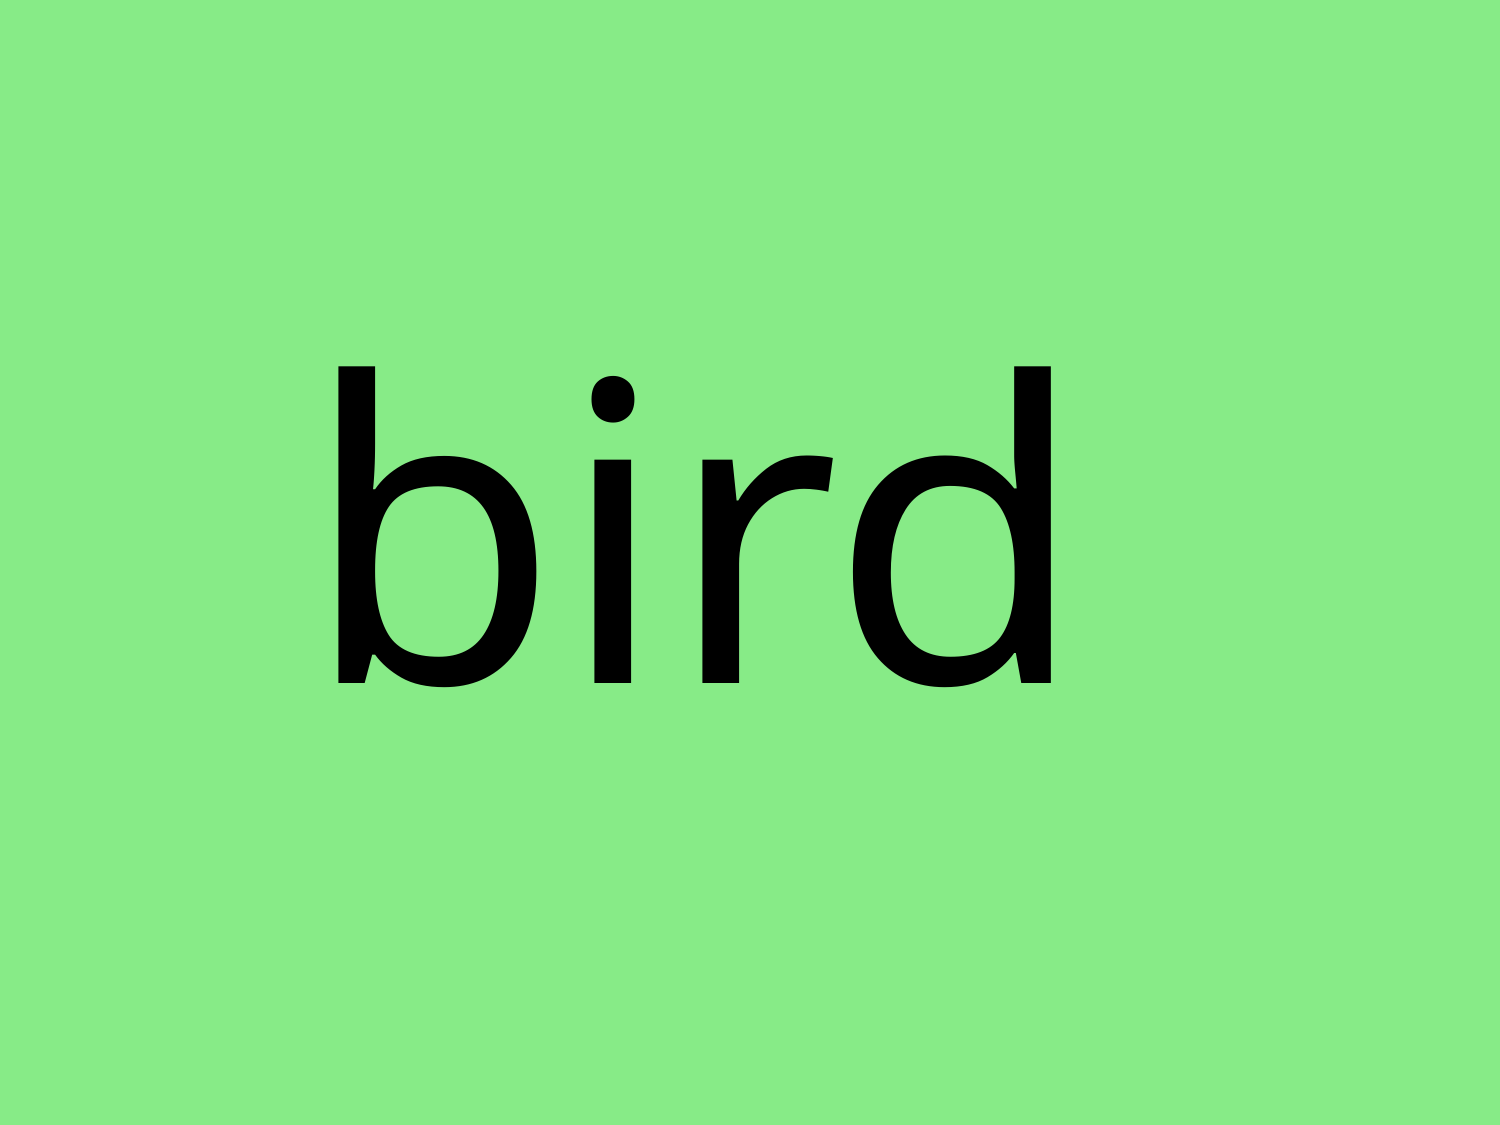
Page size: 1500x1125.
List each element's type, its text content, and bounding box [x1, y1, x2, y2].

text_box bird [41, 259, 1459, 775]
